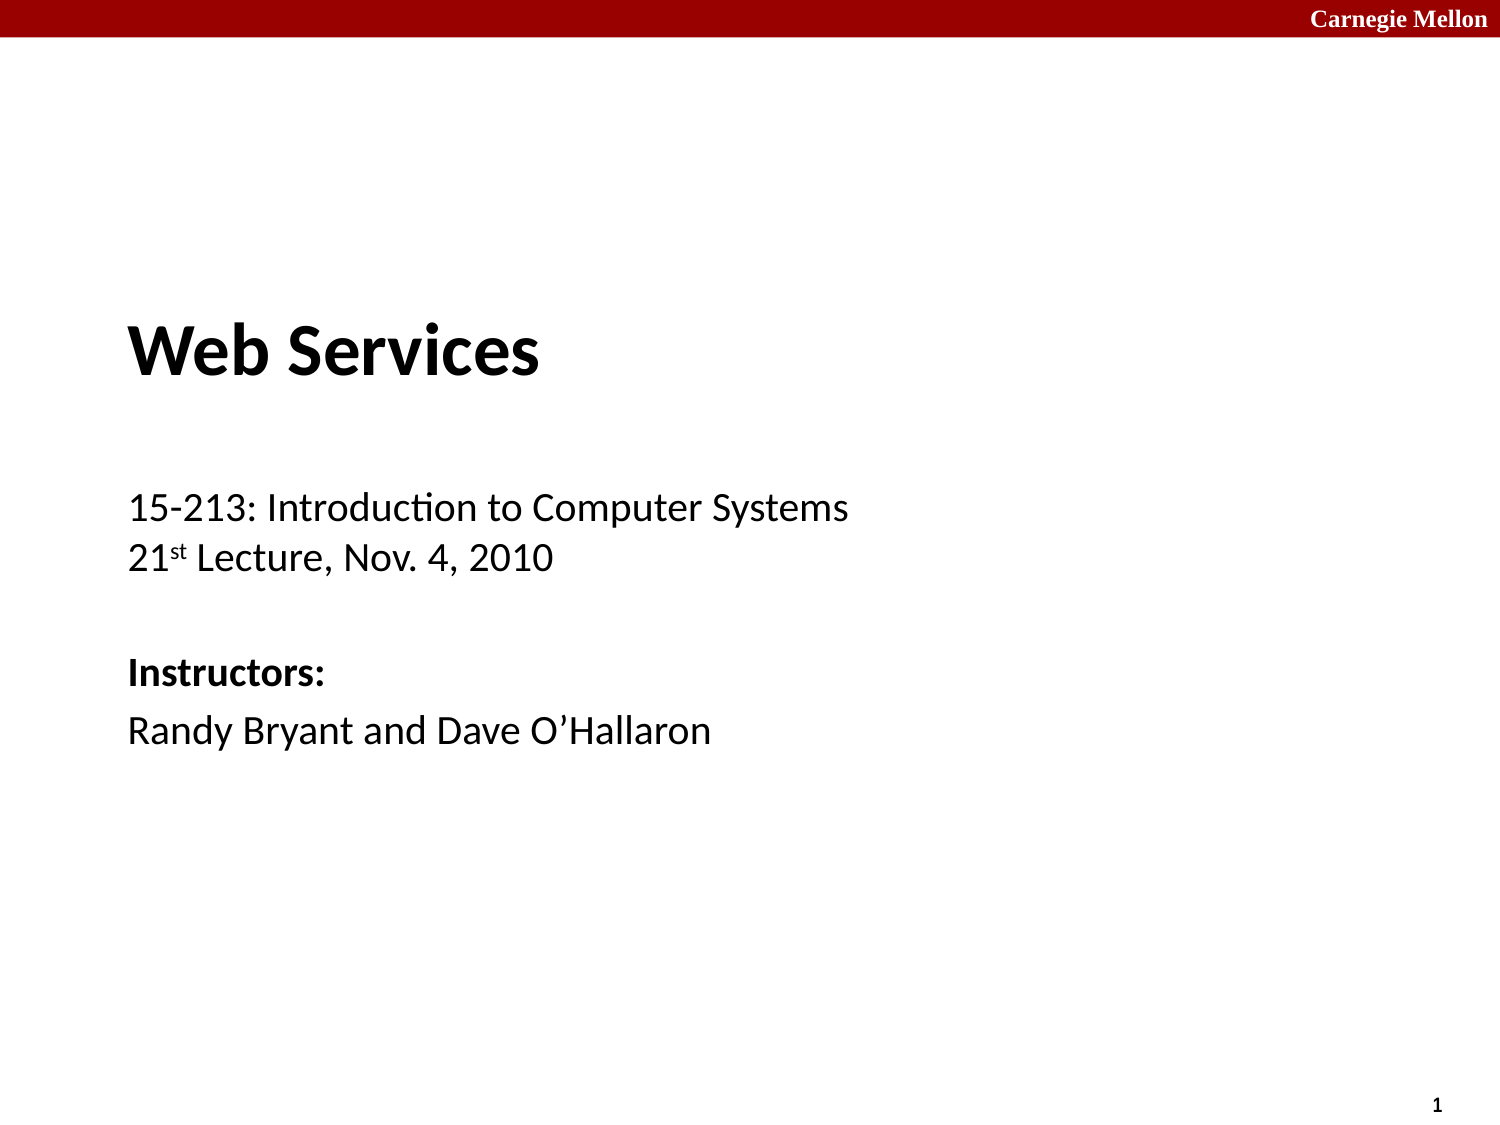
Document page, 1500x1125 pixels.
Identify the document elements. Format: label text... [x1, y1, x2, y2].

title Web Services 15-213: Introduction to Computer Systems 21st Lecture, Nov. 4, 2010 [112, 279, 1388, 601]
subtitle Instructors: Randy Bryant and Dave O’Hallaron [112, 637, 1373, 926]
